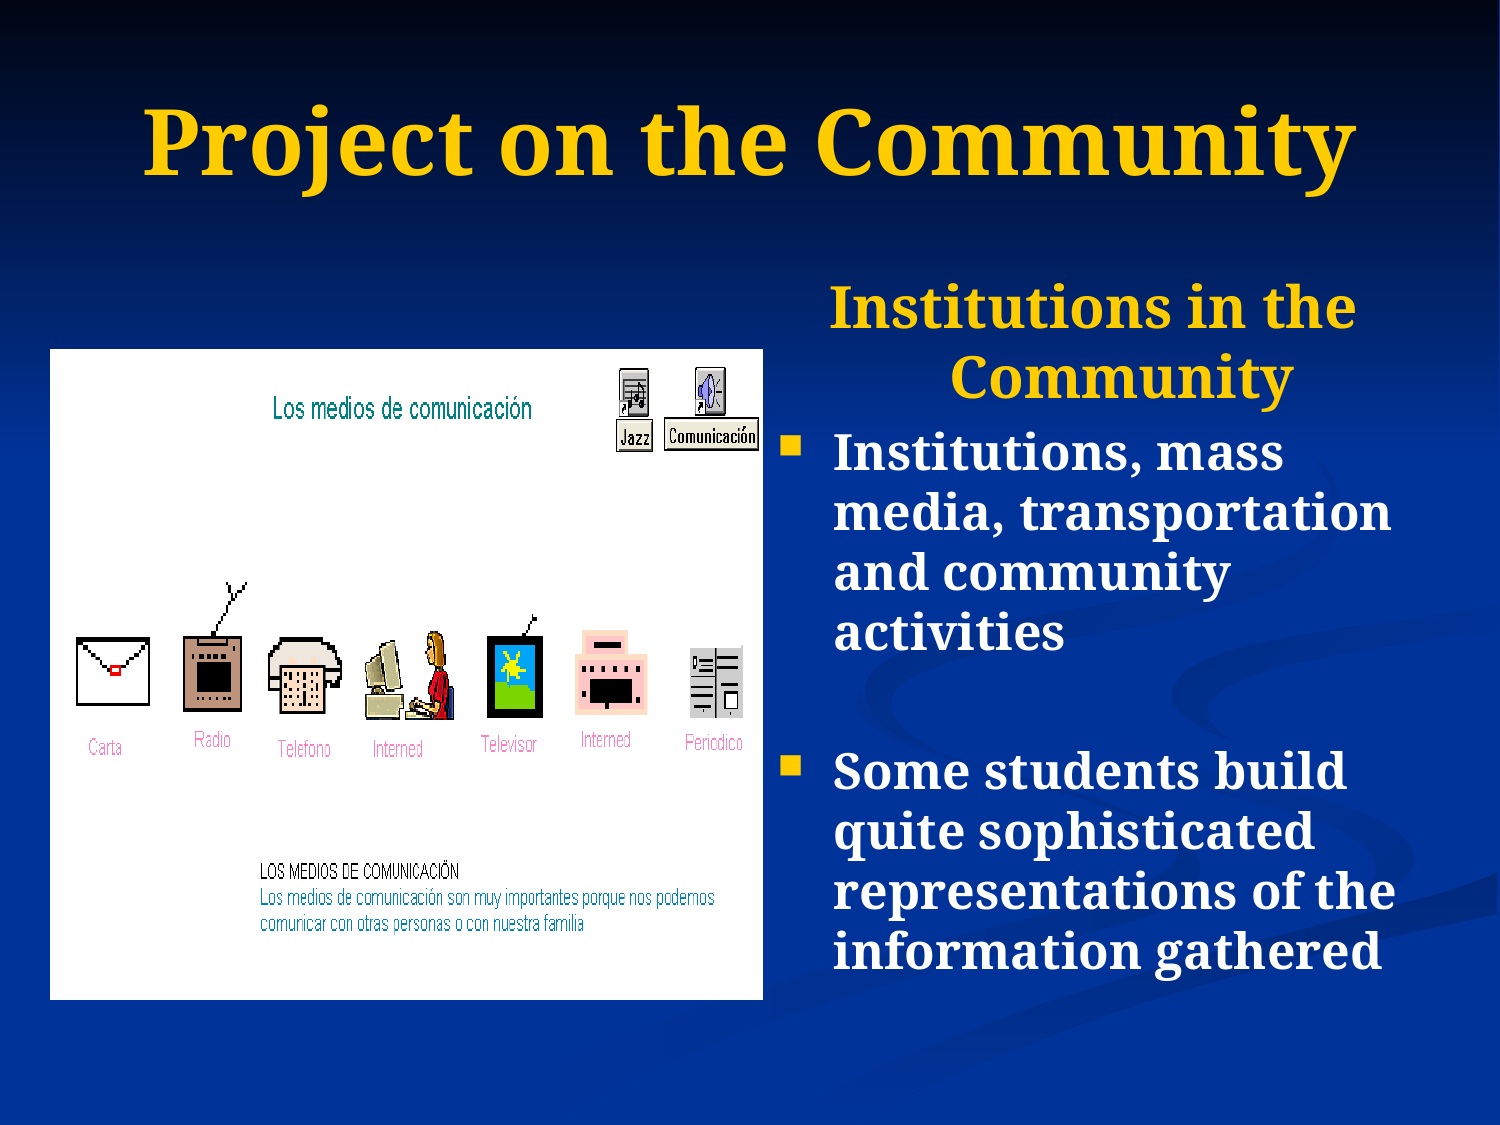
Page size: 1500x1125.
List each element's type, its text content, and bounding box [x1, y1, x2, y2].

list Institutions in the Community Institutions, mass media, transportation and community activities Some students build quite sophisticated representations of the information gathered [762, 262, 1426, 1006]
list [49, 349, 763, 1001]
title Project on the Community [74, 44, 1426, 233]
